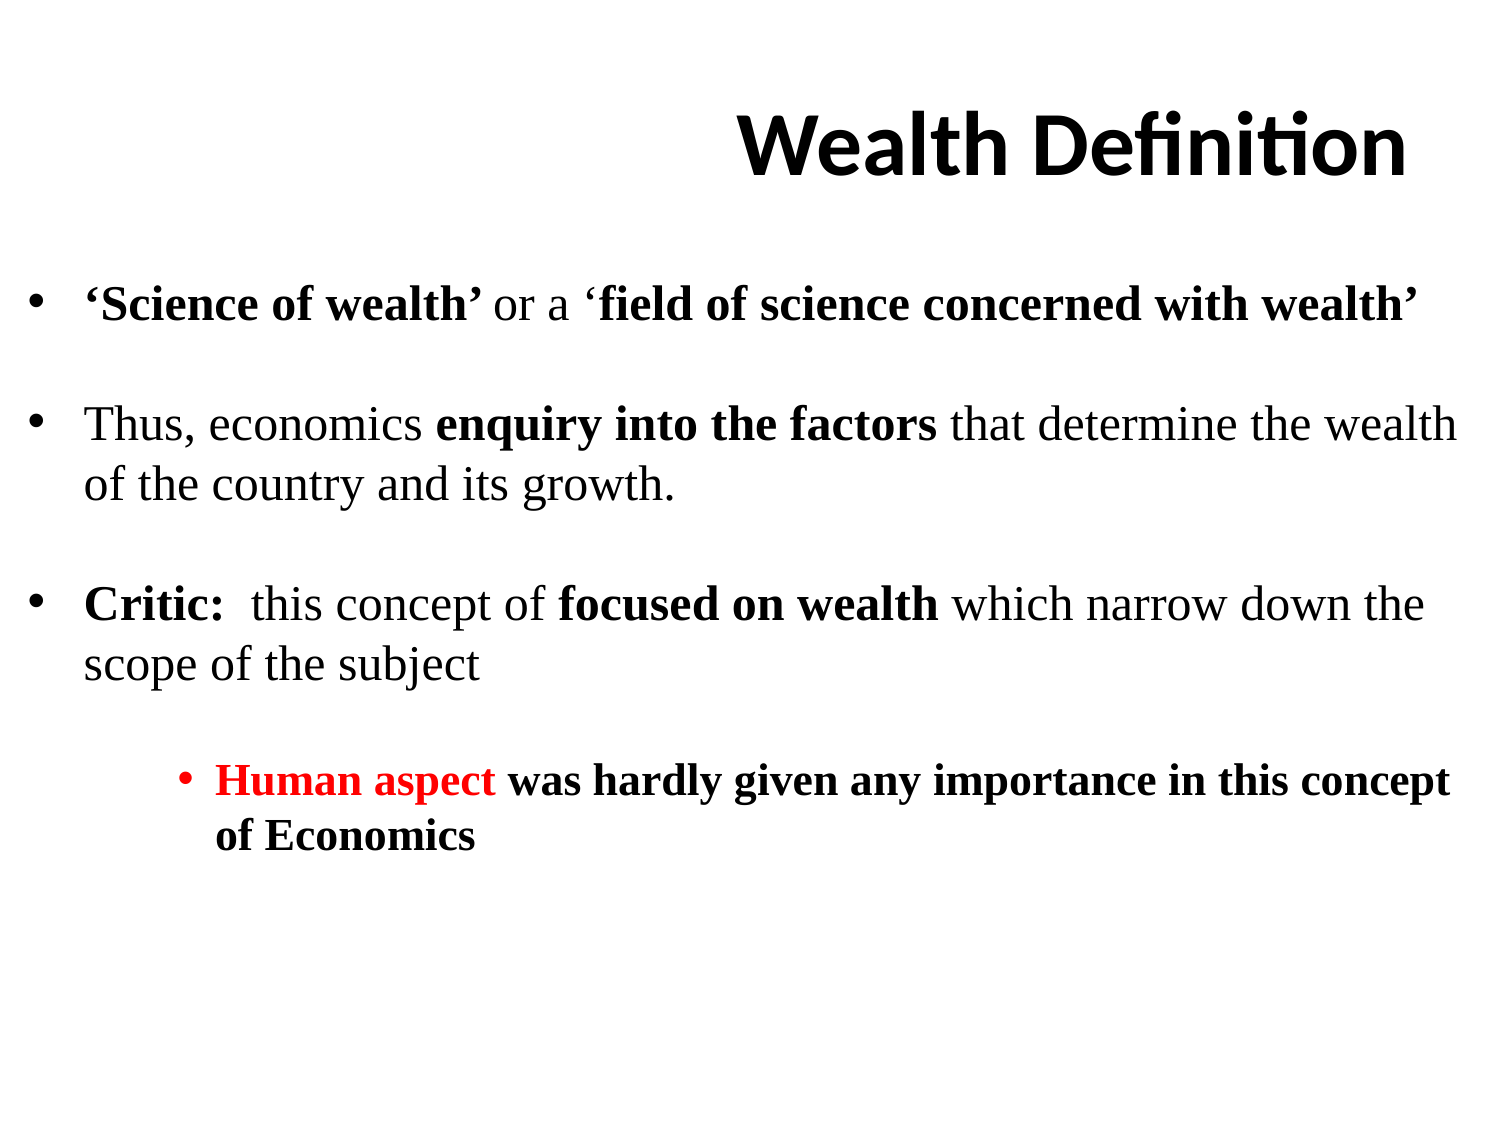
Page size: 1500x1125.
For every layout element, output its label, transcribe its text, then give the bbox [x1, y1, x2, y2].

list ‘Science of wealth’ or a ‘field of science concerned with wealth’ Thus, economics enquiry into the factors that determine the wealth of the country and its growth. Critic: this concept of focused on wealth which narrow down the scope of the subject Human aspect was hardly given any importance in this concept of Economics [12, 262, 1475, 1100]
title Wealth Definition [75, 45, 1425, 233]
